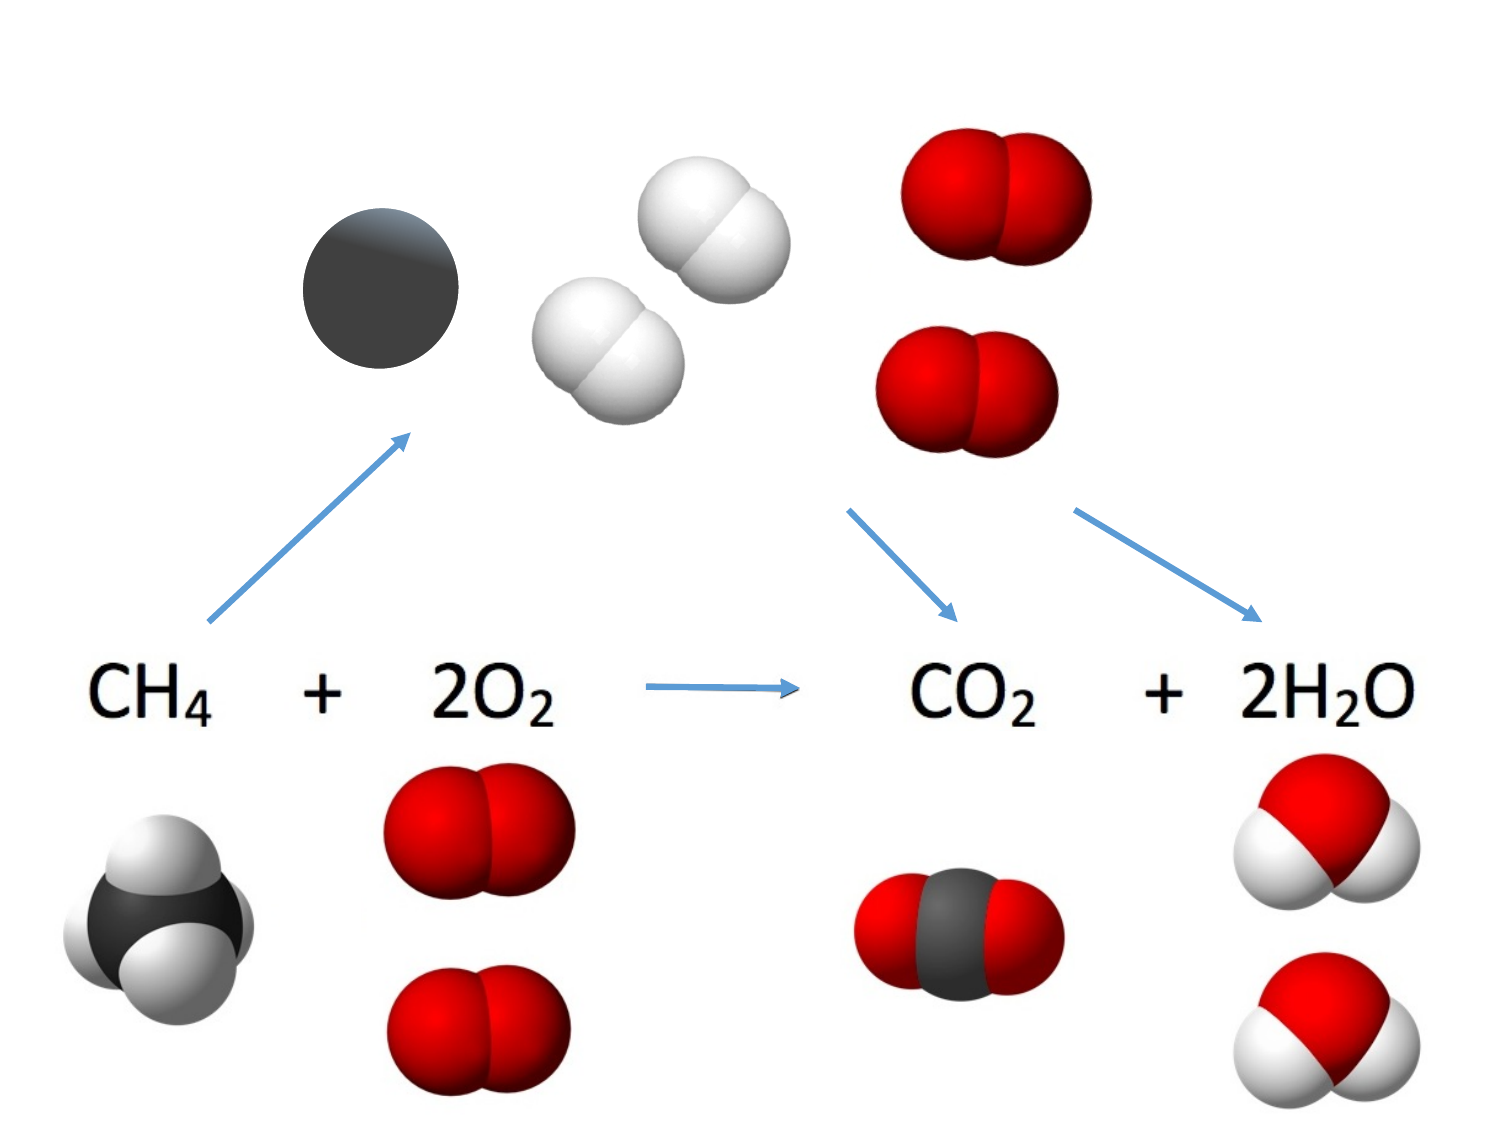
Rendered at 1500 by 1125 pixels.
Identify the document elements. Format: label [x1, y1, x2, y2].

text_box [1074, 509, 1263, 623]
text_box [208, 432, 411, 623]
text_box [300, 206, 461, 371]
picture [466, 71, 1117, 493]
picture [0, 652, 1500, 1125]
text_box [848, 509, 958, 623]
